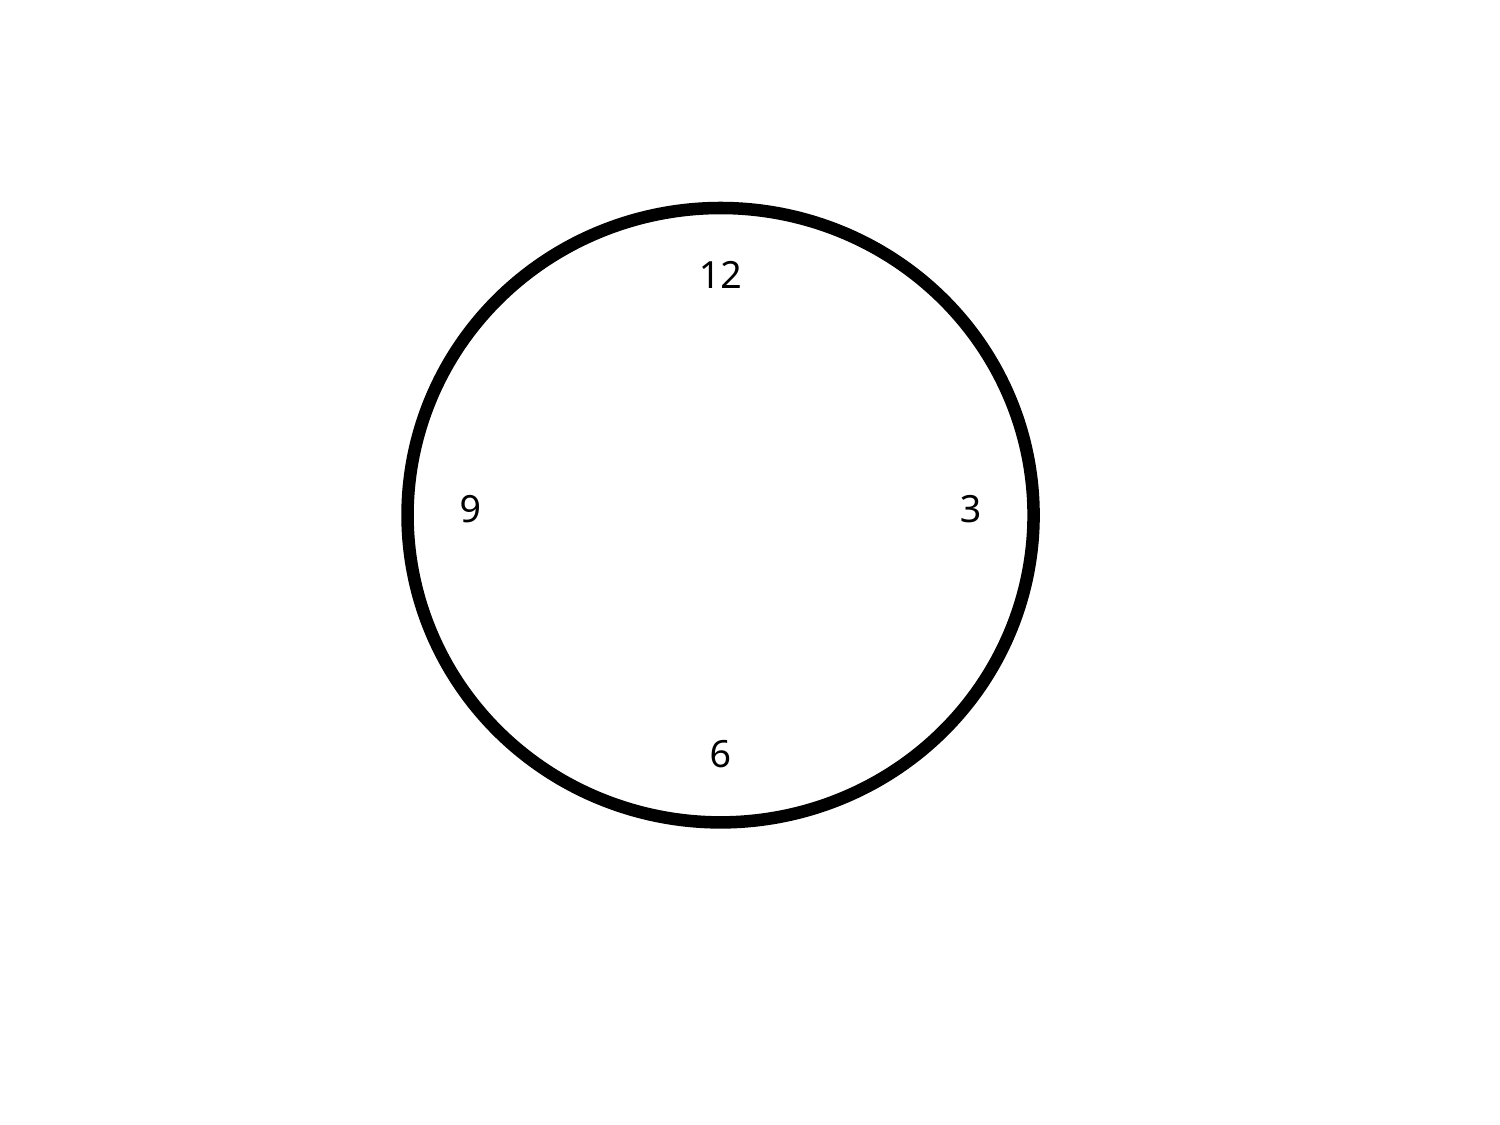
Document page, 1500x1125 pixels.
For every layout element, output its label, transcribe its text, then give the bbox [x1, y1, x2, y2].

text_box 6 [657, 722, 784, 783]
text_box 9 [407, 477, 533, 537]
text_box [405, 205, 1036, 825]
text_box 3 [907, 477, 1034, 537]
text_box 12 [657, 243, 784, 304]
